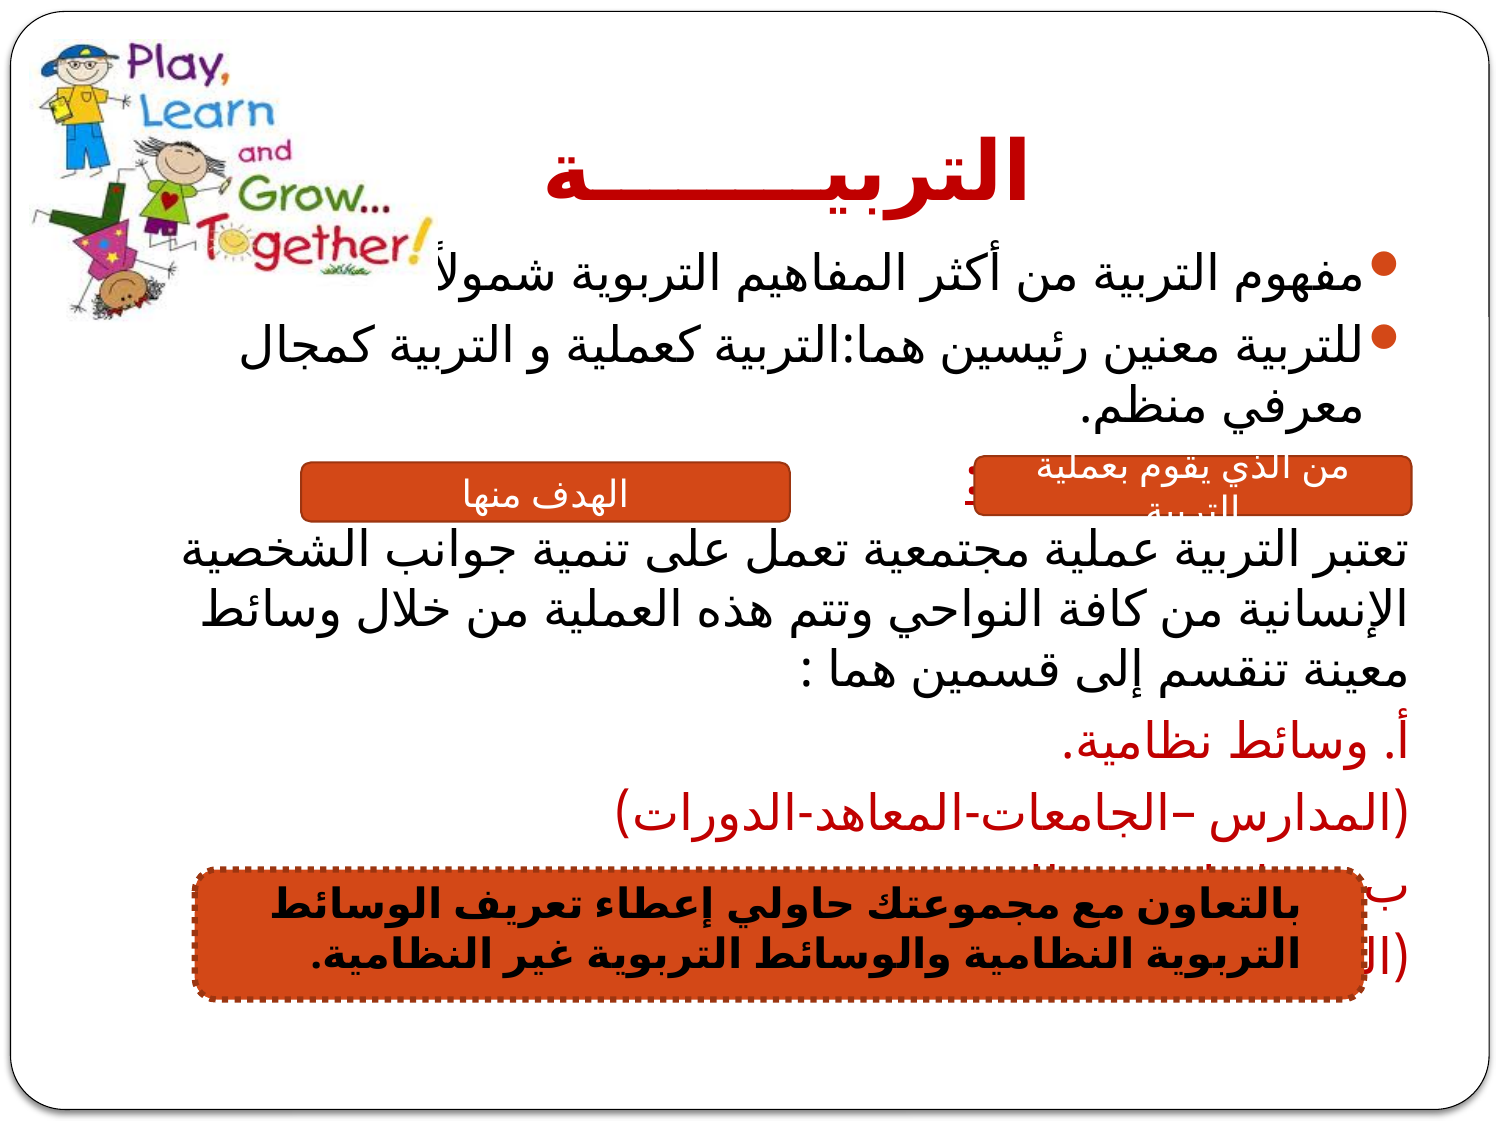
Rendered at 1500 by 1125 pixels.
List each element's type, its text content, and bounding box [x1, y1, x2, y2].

text_box من الذي يقوم بعملية التربية [973, 455, 1413, 517]
picture [29, 39, 438, 324]
title التربيــــــــة [443, 45, 1425, 232]
list مفهوم التربية من أكثر المفاهيم التربوية شمولاً وعمومية. للتربية معنين رئيسين هما:التربية كعملية و التربية كمجال معرفي منظم. التربية كعملية : تعتبر التربية عملية مجتمعية تعمل على تنمية جوانب الشخصية الإنسانية من كافة النواحي وتتم هذه العملية من خلال وسائط معينة تنقسم إلى قسمين هما : أ. وسائط نظامية. (المدارس –الجامعات-المعاهد-الدورات) ب. وسائط غير نظامية. (المسجد – الأقارب- الجيران-الأصحاب...) [150, 232, 1426, 983]
text_box بالتعاون مع مجموعتك حاولي إعطاء تعريف الوسائط التربوية النظامية والوسائط التربوية غير النظامية. [194, 869, 1317, 985]
text_box [195, 868, 1366, 1001]
text_box الهدف منها [300, 461, 791, 523]
